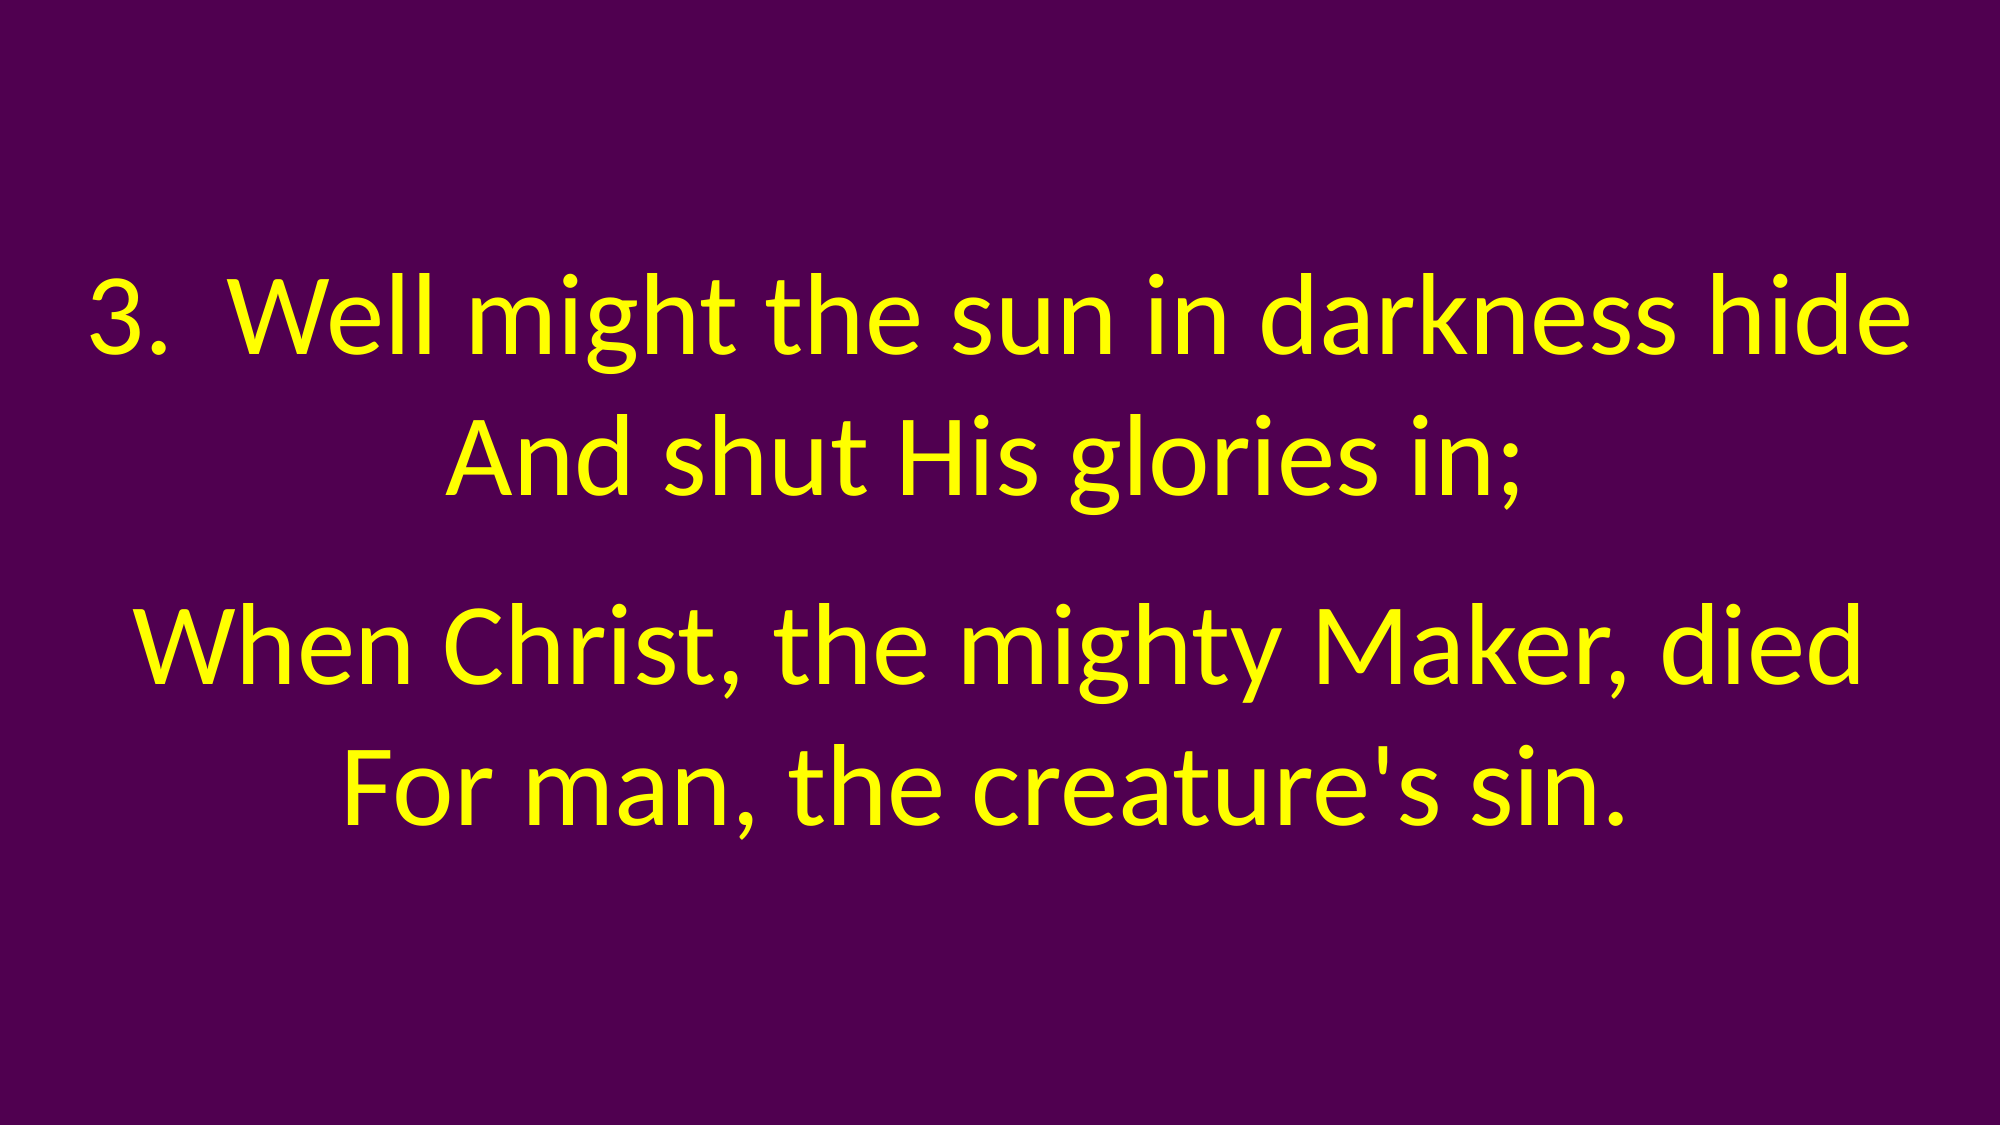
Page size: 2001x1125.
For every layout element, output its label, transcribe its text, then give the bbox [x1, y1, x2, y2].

text_box 3. Well might the sun in darkness hide And shut His glories in; When Christ, the mighty Maker, died For man, the creature's sin. [0, 230, 2000, 856]
